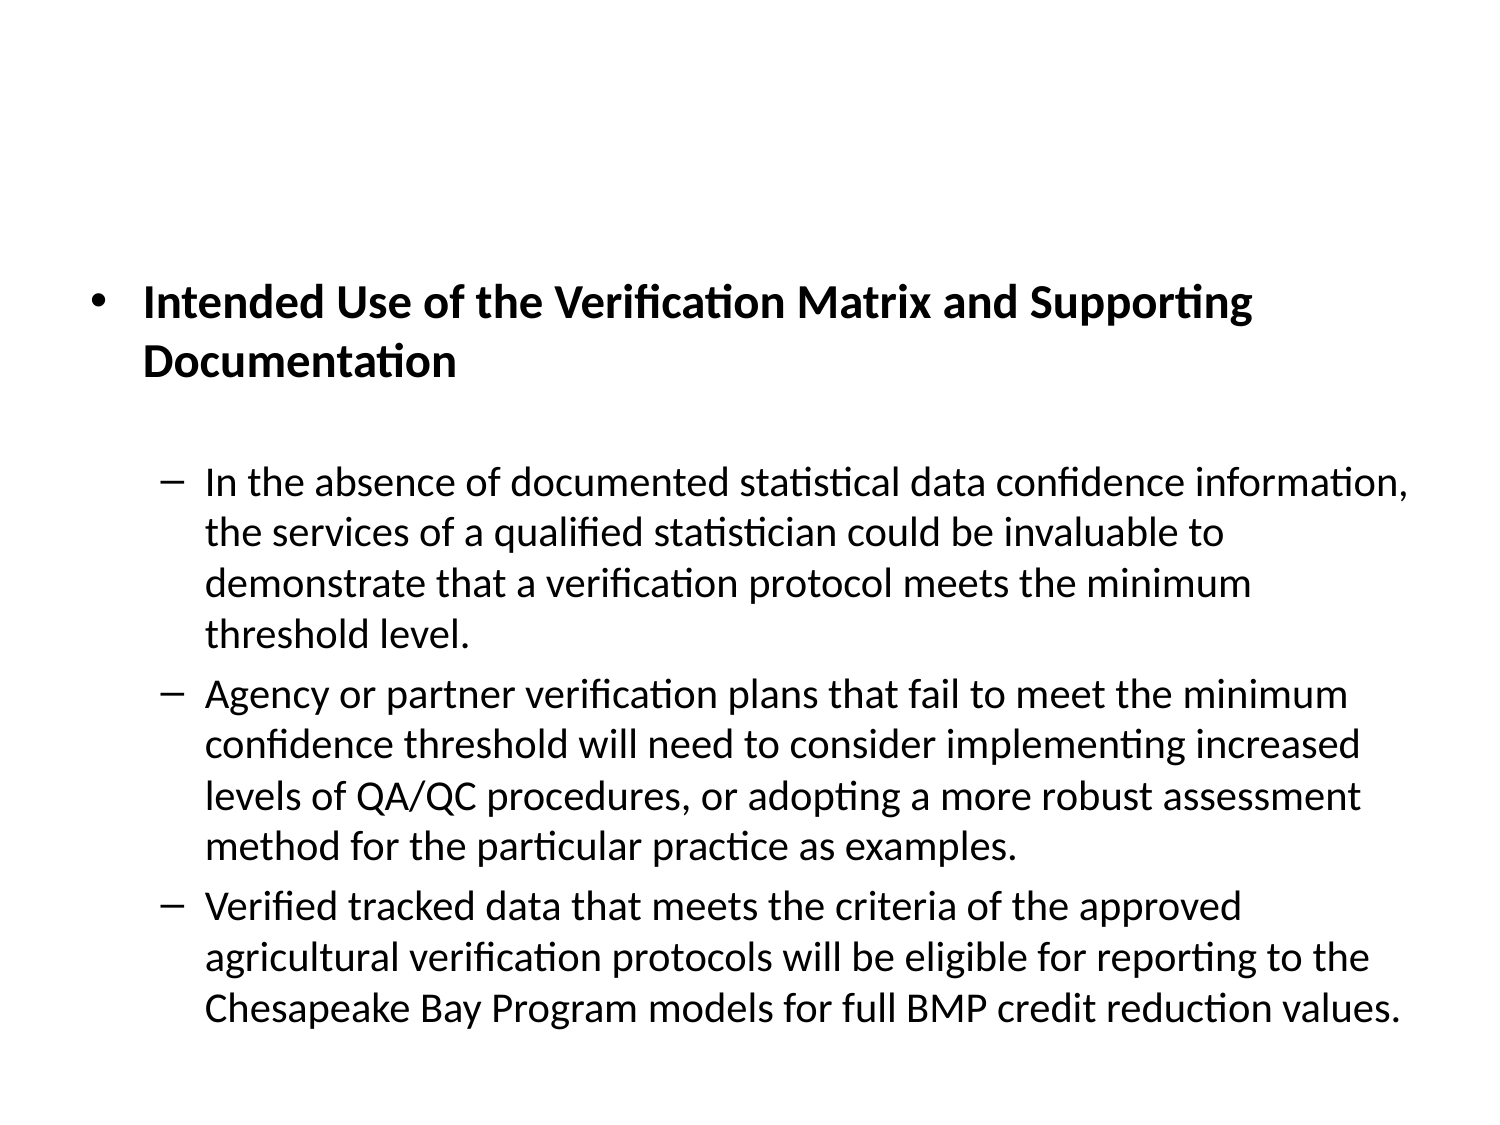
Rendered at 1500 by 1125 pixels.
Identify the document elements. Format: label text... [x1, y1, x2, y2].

list Intended Use of the Verification Matrix and Supporting Documentation In the absence of documented statistical data confidence information, the services of a qualified statistician could be invaluable to demonstrate that a verification protocol meets the minimum threshold level. Agency or partner verification plans that fail to meet the minimum confidence threshold will need to consider implementing increased levels of QA/QC procedures, or adopting a more robust assessment method for the particular practice as examples. Verified tracked data that meets the criteria of the approved agricultural verification protocols will be eligible for reporting to the Chesapeake Bay Program models for full BMP credit reduction values. [75, 262, 1425, 1075]
